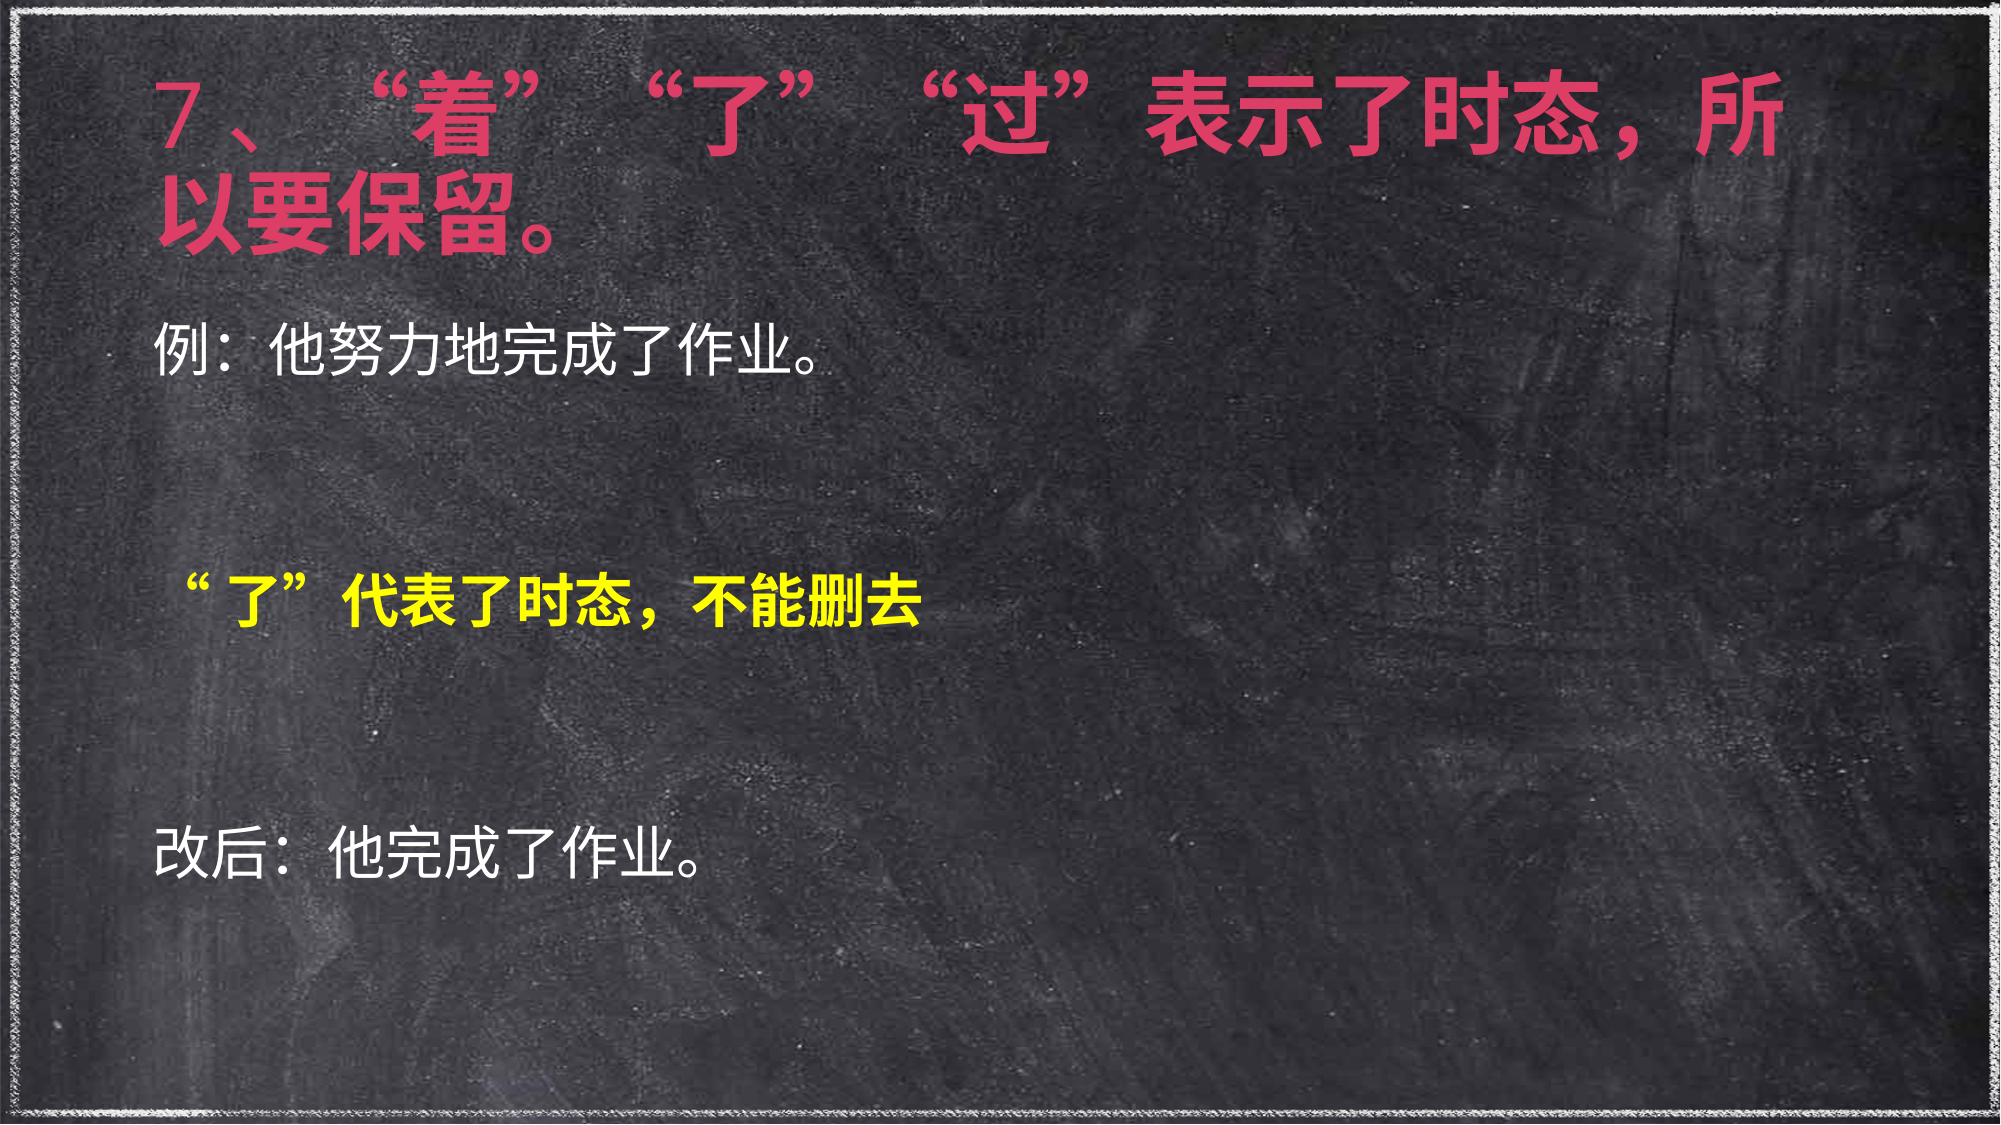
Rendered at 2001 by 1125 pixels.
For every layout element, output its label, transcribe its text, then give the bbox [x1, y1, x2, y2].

title 7、“着”“了”“过”表示了时态，所以要保留。 [137, 59, 1863, 278]
picture [0, 0, 2001, 1125]
list 例：他努力地完成了作业。 “了”代表了时态，不能删去 改后：他完成了作业。 [137, 313, 1863, 1028]
